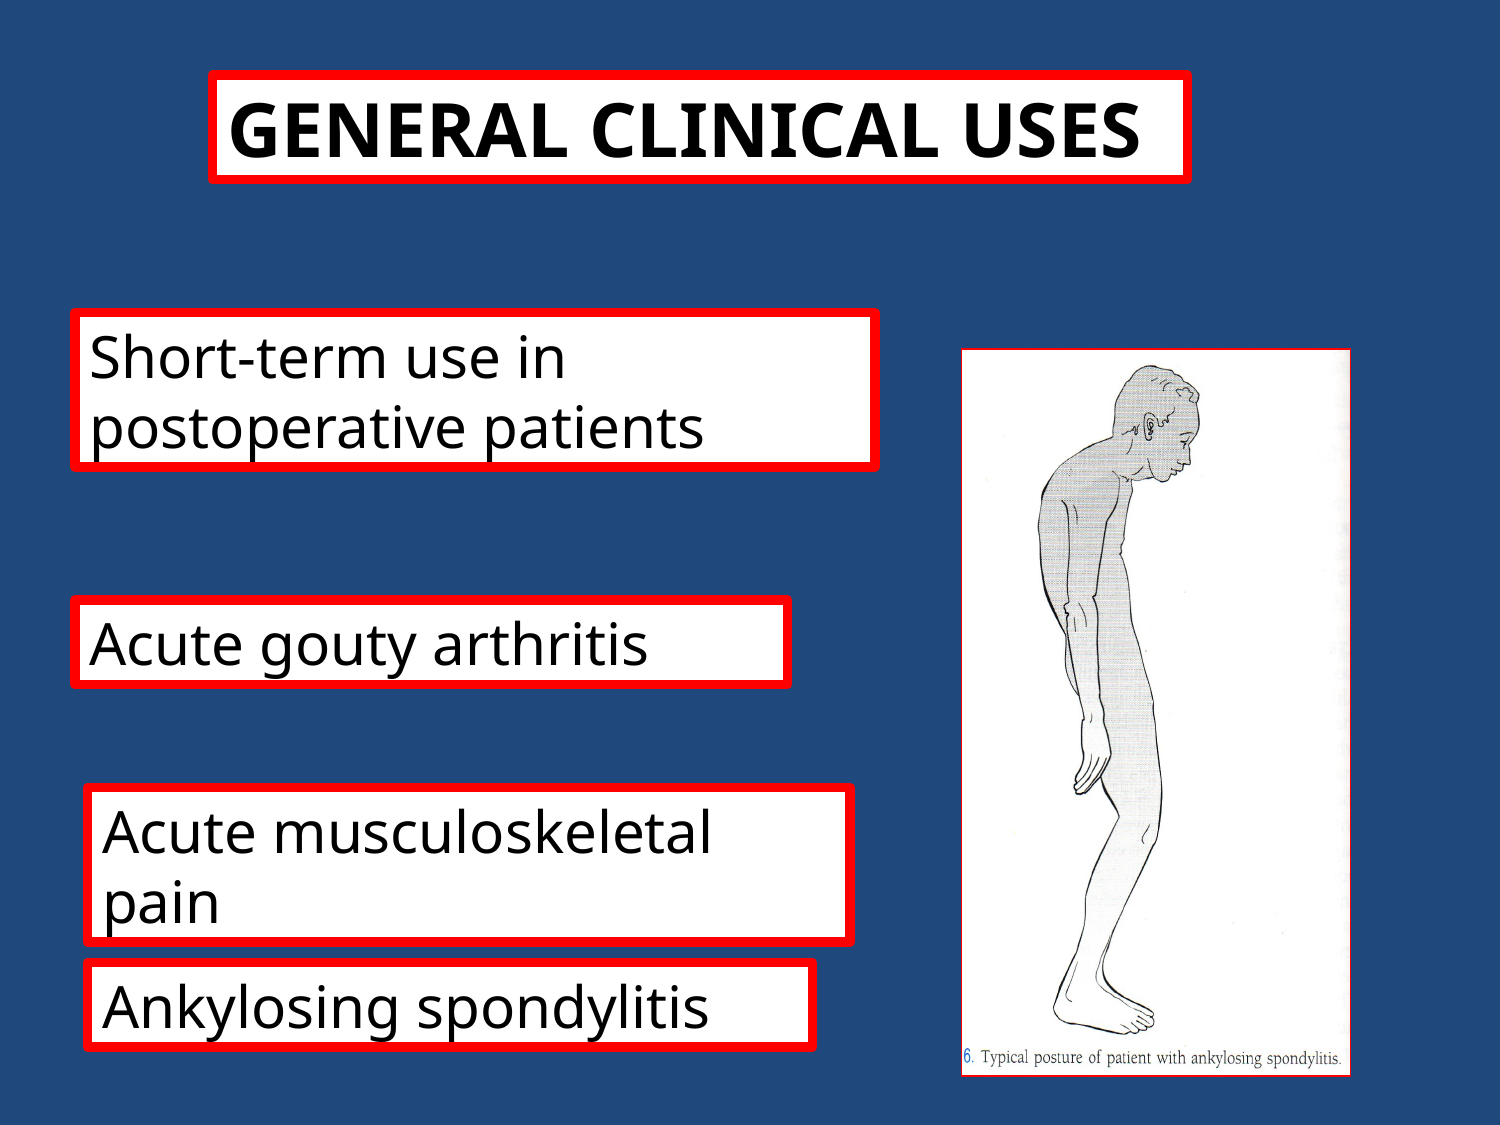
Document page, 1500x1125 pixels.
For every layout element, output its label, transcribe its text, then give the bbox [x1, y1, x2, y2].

picture [962, 349, 1351, 1076]
text_box GENERAL CLINICAL USES [212, 74, 1188, 180]
text_box Ankylosing spondylitis [87, 962, 813, 1048]
text_box Short-term use in postoperative patients [75, 312, 875, 468]
text_box Acute musculoskeletal pain [87, 787, 850, 943]
text_box Acute gouty arthritis [75, 600, 788, 685]
